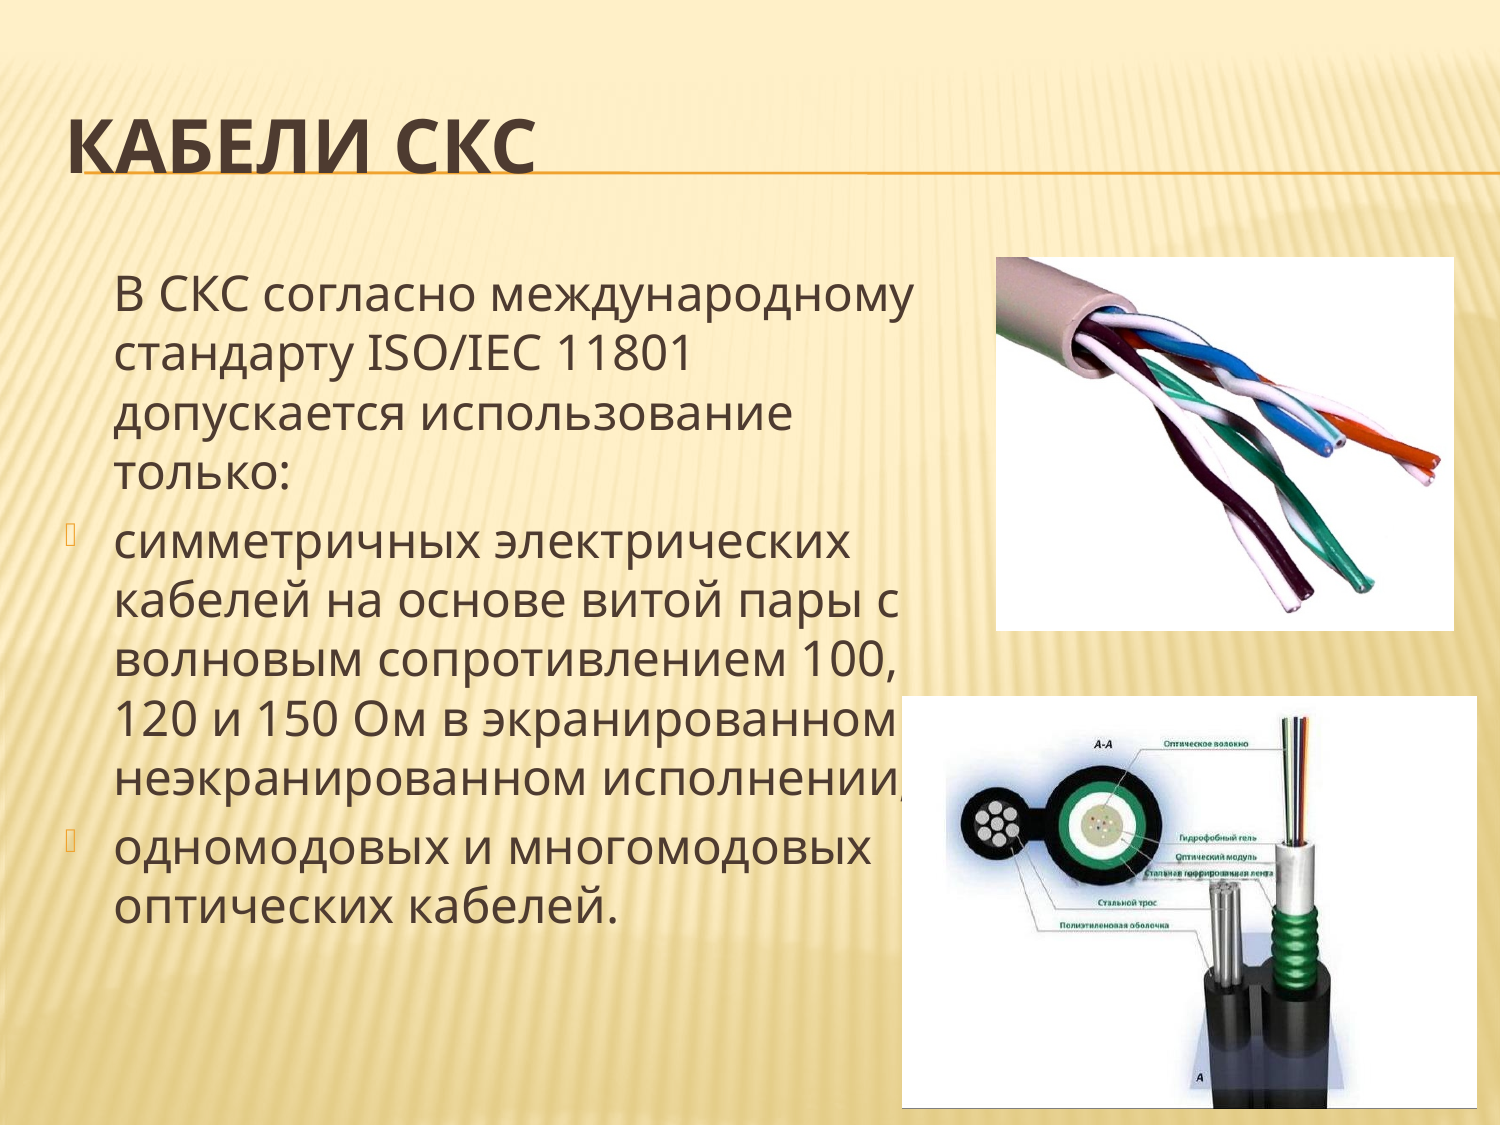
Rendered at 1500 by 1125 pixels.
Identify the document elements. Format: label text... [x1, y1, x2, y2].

list В СКС согласно международному стандарту ISO/IEC 11801 допускается использование только: симметричных электрических кабелей на основе витой пары с волновым со­противлением 100, 120 и 150 Ом в экранированном и неэкранированном ис­полнении; одномодовых и многомодовых оптических кабелей. [50, 254, 961, 998]
title Кабели СКС [50, 75, 1475, 213]
picture [995, 257, 1454, 632]
picture [901, 696, 1477, 1109]
